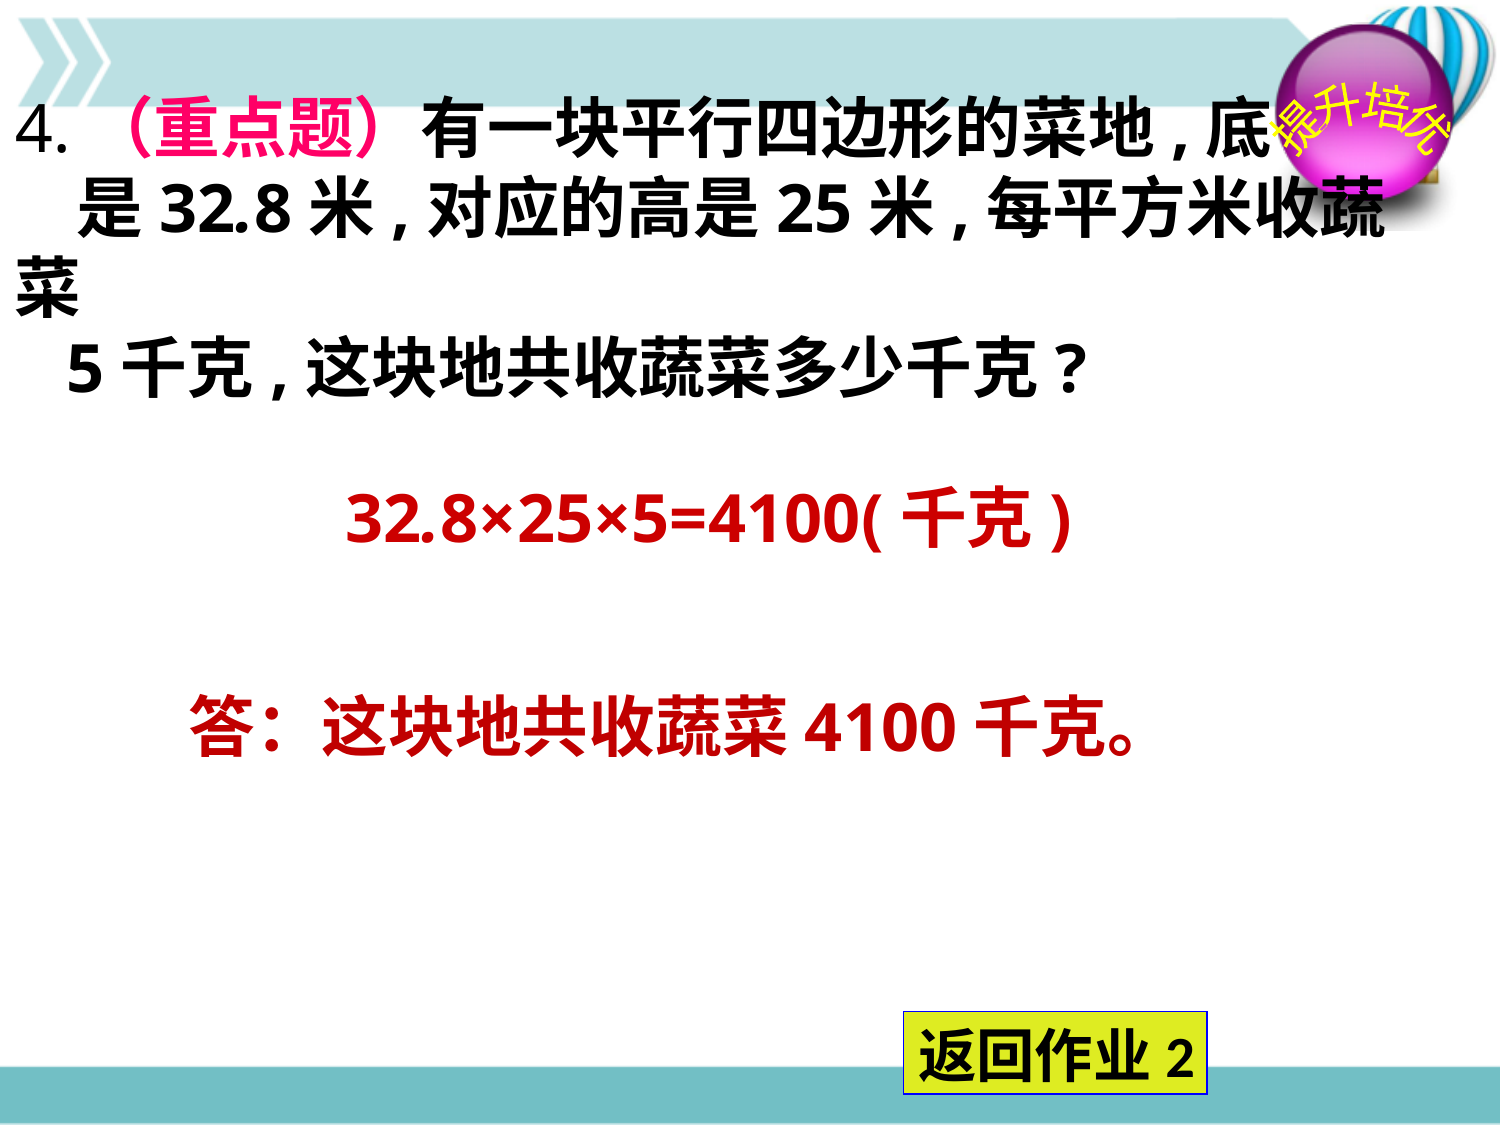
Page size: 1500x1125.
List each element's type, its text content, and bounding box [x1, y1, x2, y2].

picture [0, 0, 1500, 1125]
text_box 4.（重点题）有一块平行四边形的菜地,底 是32.8米,对应的高是25米,每平方米收蔬菜 5千克,这块地共收蔬菜多少千克? [0, 78, 1418, 414]
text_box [1257, 18, 1471, 232]
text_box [903, 1011, 1223, 1097]
text_box 32.8×25×5=4100(千克) [330, 468, 1088, 564]
picture [1471, 25, 1478, 83]
text_box 答：这块地共收蔬菜4100千克。 [173, 677, 1190, 773]
